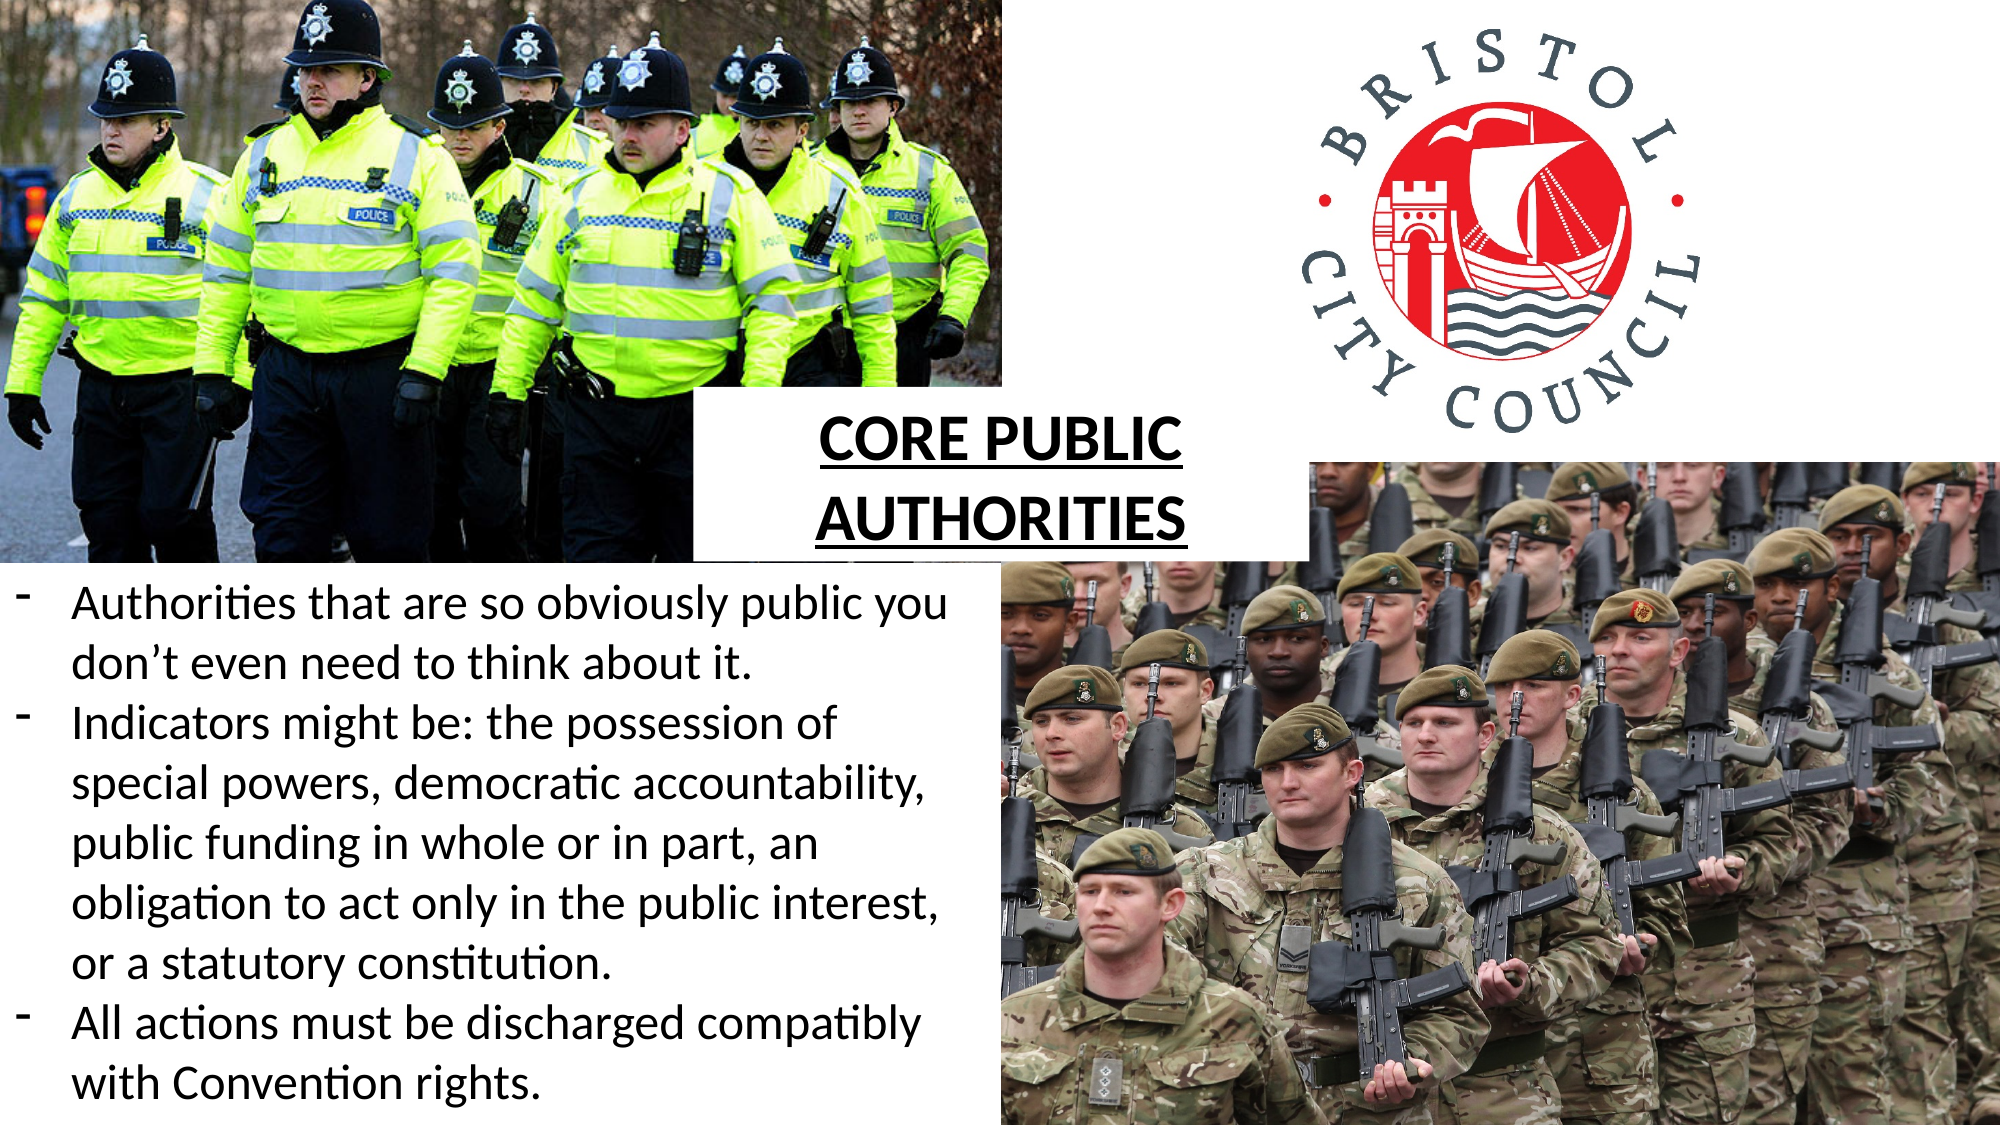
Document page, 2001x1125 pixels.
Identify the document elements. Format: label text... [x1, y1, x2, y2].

picture [0, 0, 2000, 1125]
text_box Authorities that are so obviously public you don’t even need to think about it. Indicators might be: the possession of special powers, democratic accountability, public funding in whole or in part, an obligation to act only in the public interest, or a statutory constitution. All actions must be discharged compatibly with Convention rights. [0, 563, 1001, 1118]
text_box CORE PUBLIC AUTHORITIES [1002, 386, 1310, 462]
picture [1302, 29, 1700, 433]
